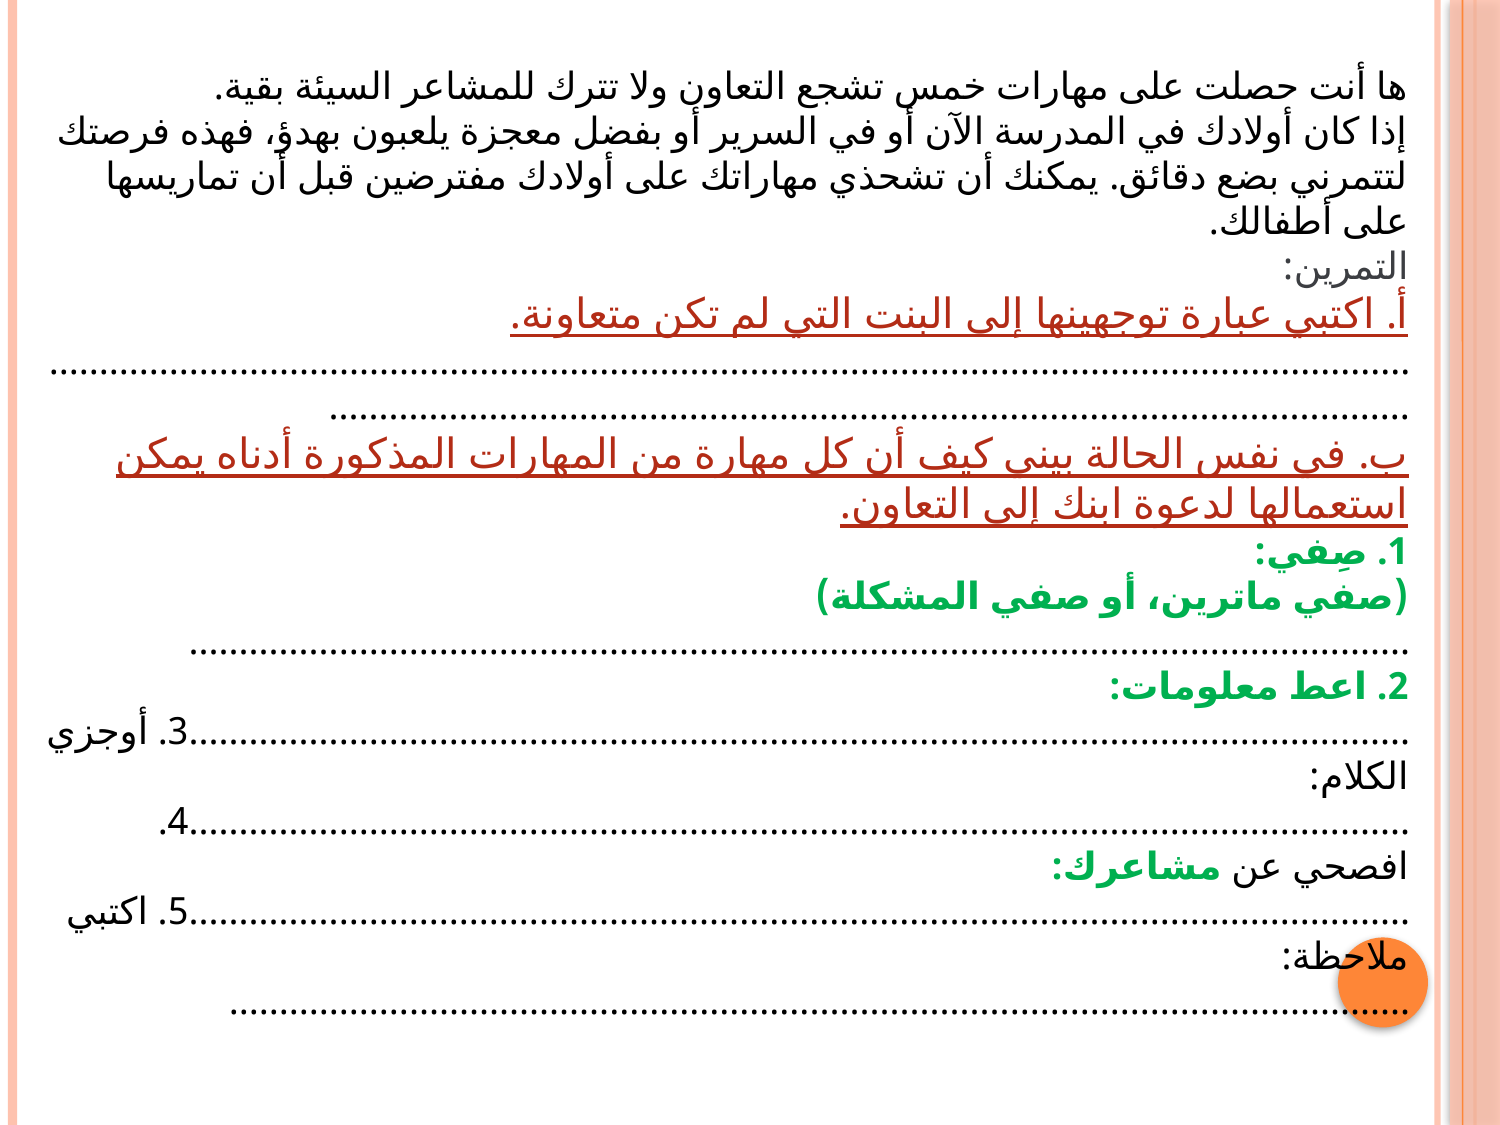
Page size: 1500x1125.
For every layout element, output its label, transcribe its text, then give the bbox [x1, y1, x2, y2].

text_box ها أنت حصلت على مهارات خمس تشجع التعاون ولا تترك للمشاعر السيئة بقية. إذا كان أولادك في المدرسة الآن أو في السرير أو بفضل معجزة يلعبون بهدؤ، فهذه فرصتك لتتمرني بضع دقائق. يمكنك أن تشحذي مهاراتك على أولادك مفترضين قبل أن تماريسها على أطفالك. التمرين: أ. اكتبي عبارة توجهينها إلى البنت التي لم تكن متعاونة. .................................................................................................................................................................................................................................................... ب. في نفس الحالة بيني كيف أن كل مهارة من المهارات المذكورة أدناه يمكن استعمالها لدعوة ابنك إلى التعاون. 1. صِفي: (صفي ماترين، أو صفي المشكلة) .......................................................................................................................... 2. اعط معلومات: ..........................................................................................................................3. أوجزي الكلام: ..........................................................................................................................4. افصحي عن مشاعرك: ..........................................................................................................................5. اكتبي ملاحظة: ...................................................................................................................... [29, 54, 1424, 1030]
